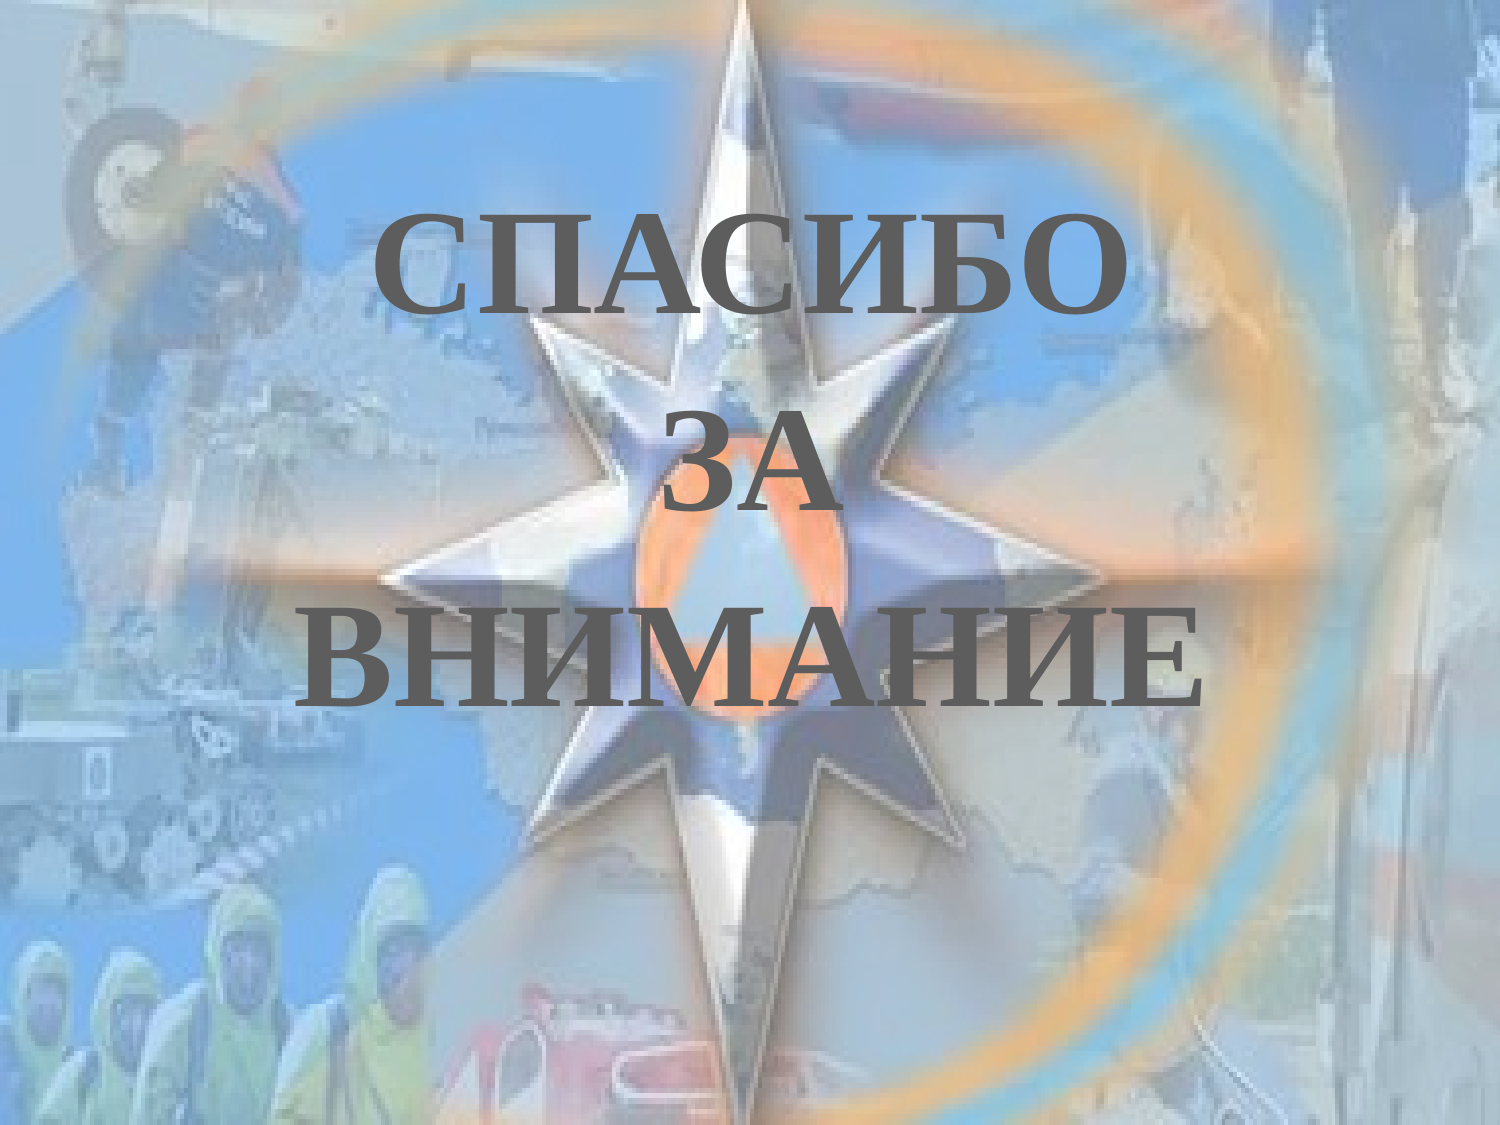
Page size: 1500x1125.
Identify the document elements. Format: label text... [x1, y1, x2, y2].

list СПАСИБО ЗА ВНИМАНИЕ [76, 172, 1427, 916]
